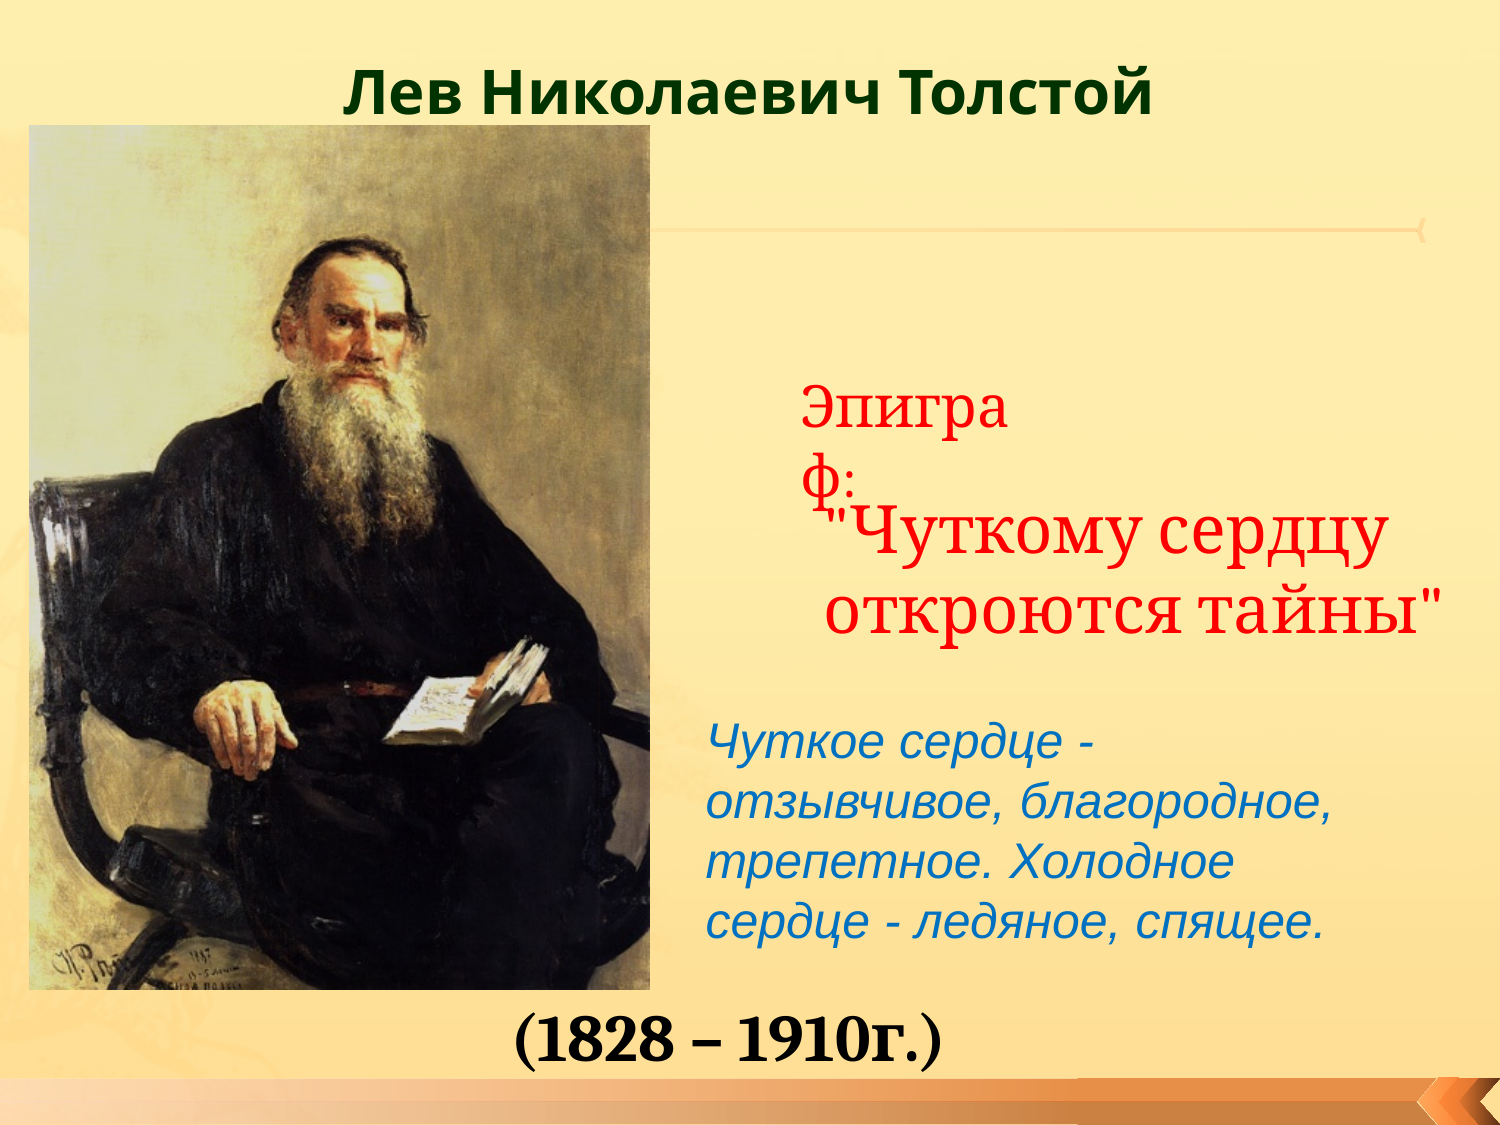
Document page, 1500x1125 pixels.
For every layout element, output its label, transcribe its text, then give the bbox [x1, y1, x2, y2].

text_box Чуткое сердце - отзывчивое, благородное, трепетное. Холодное сердце - ледяное, спящее. [690, 701, 1388, 957]
list (1828 – 1910г.) [480, 987, 1020, 1095]
title Лев Николаевич Толстой [75, 45, 1424, 208]
text_box Эпиграф: [785, 361, 1061, 517]
text_box "Чуткому сердцу откроются тайны" [809, 479, 1471, 655]
picture [28, 124, 650, 991]
